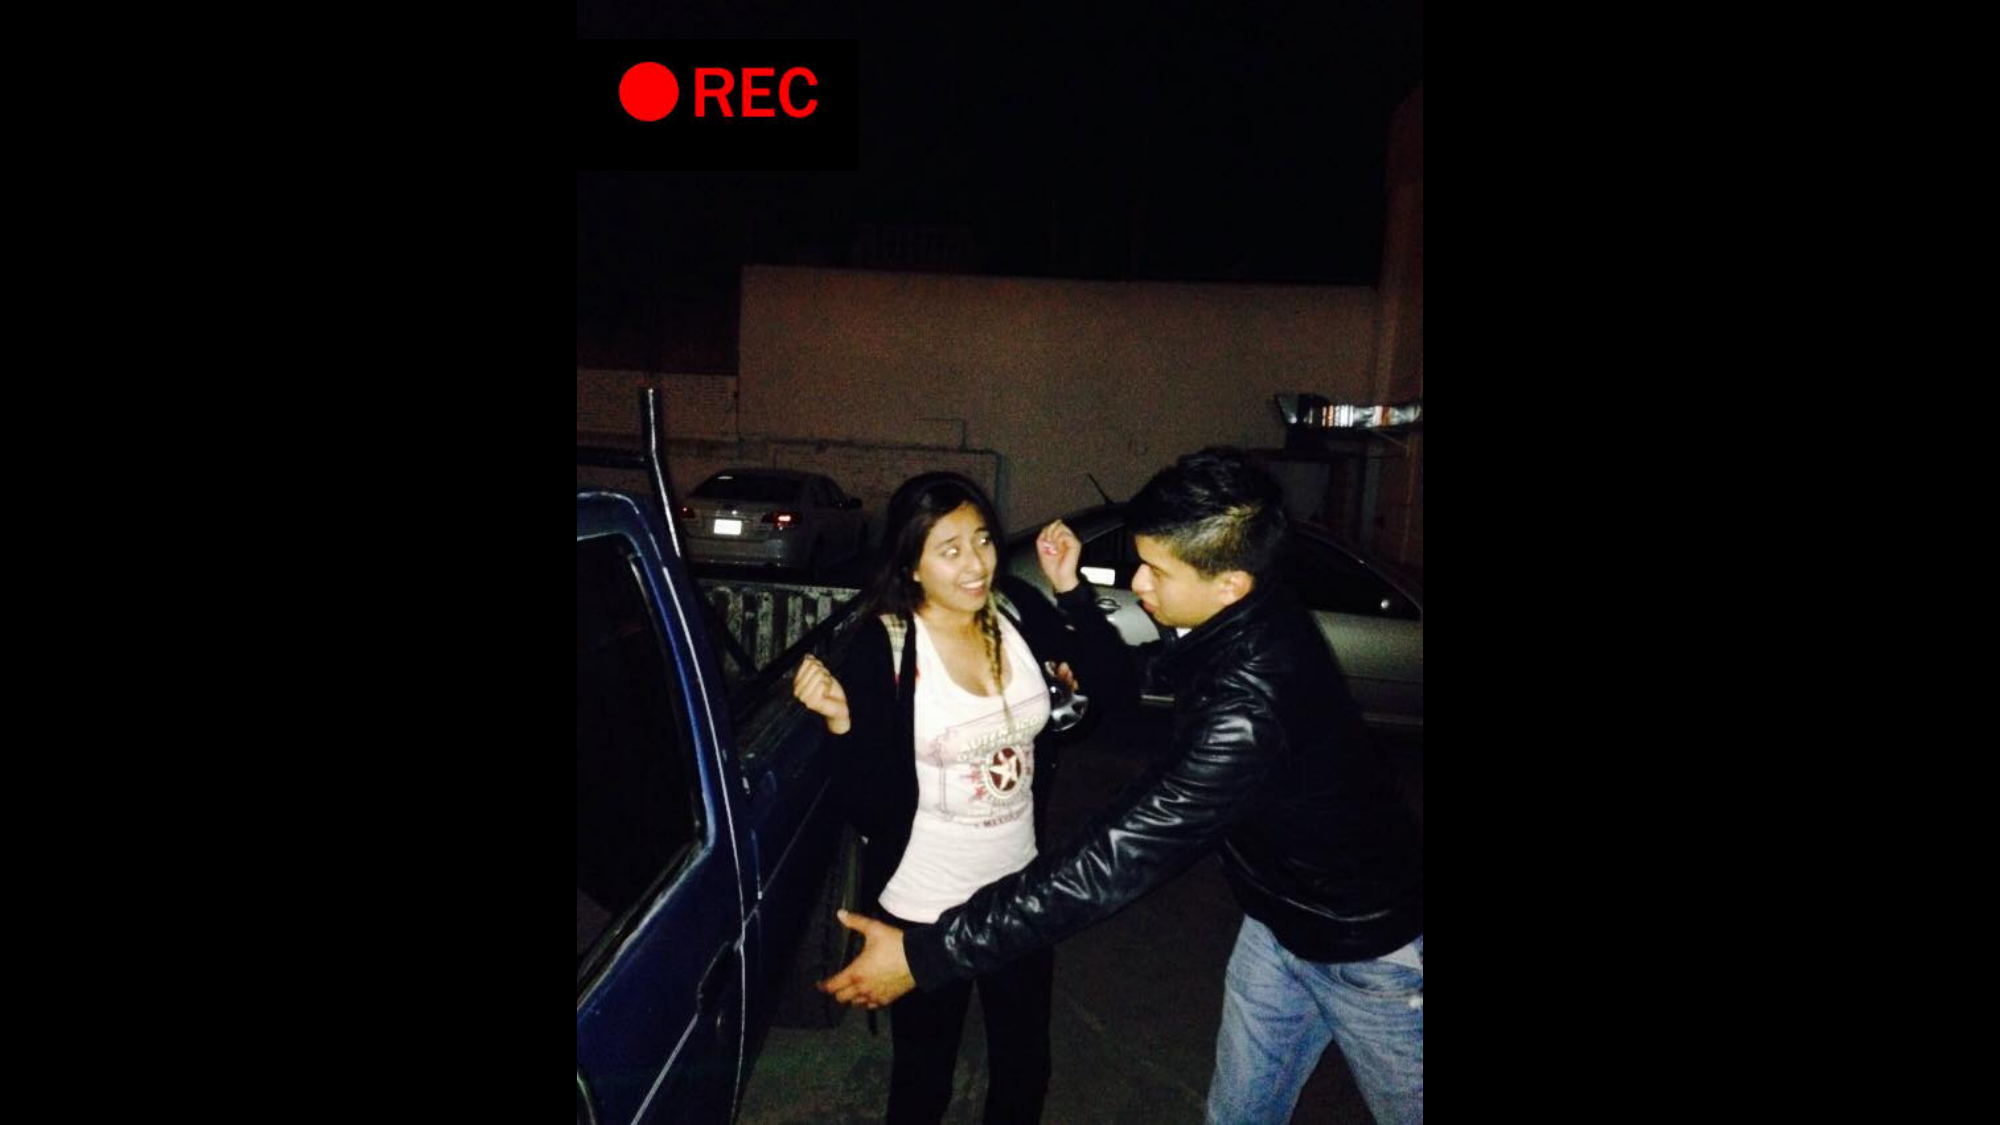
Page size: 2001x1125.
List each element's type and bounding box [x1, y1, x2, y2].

picture [577, 0, 1423, 1125]
